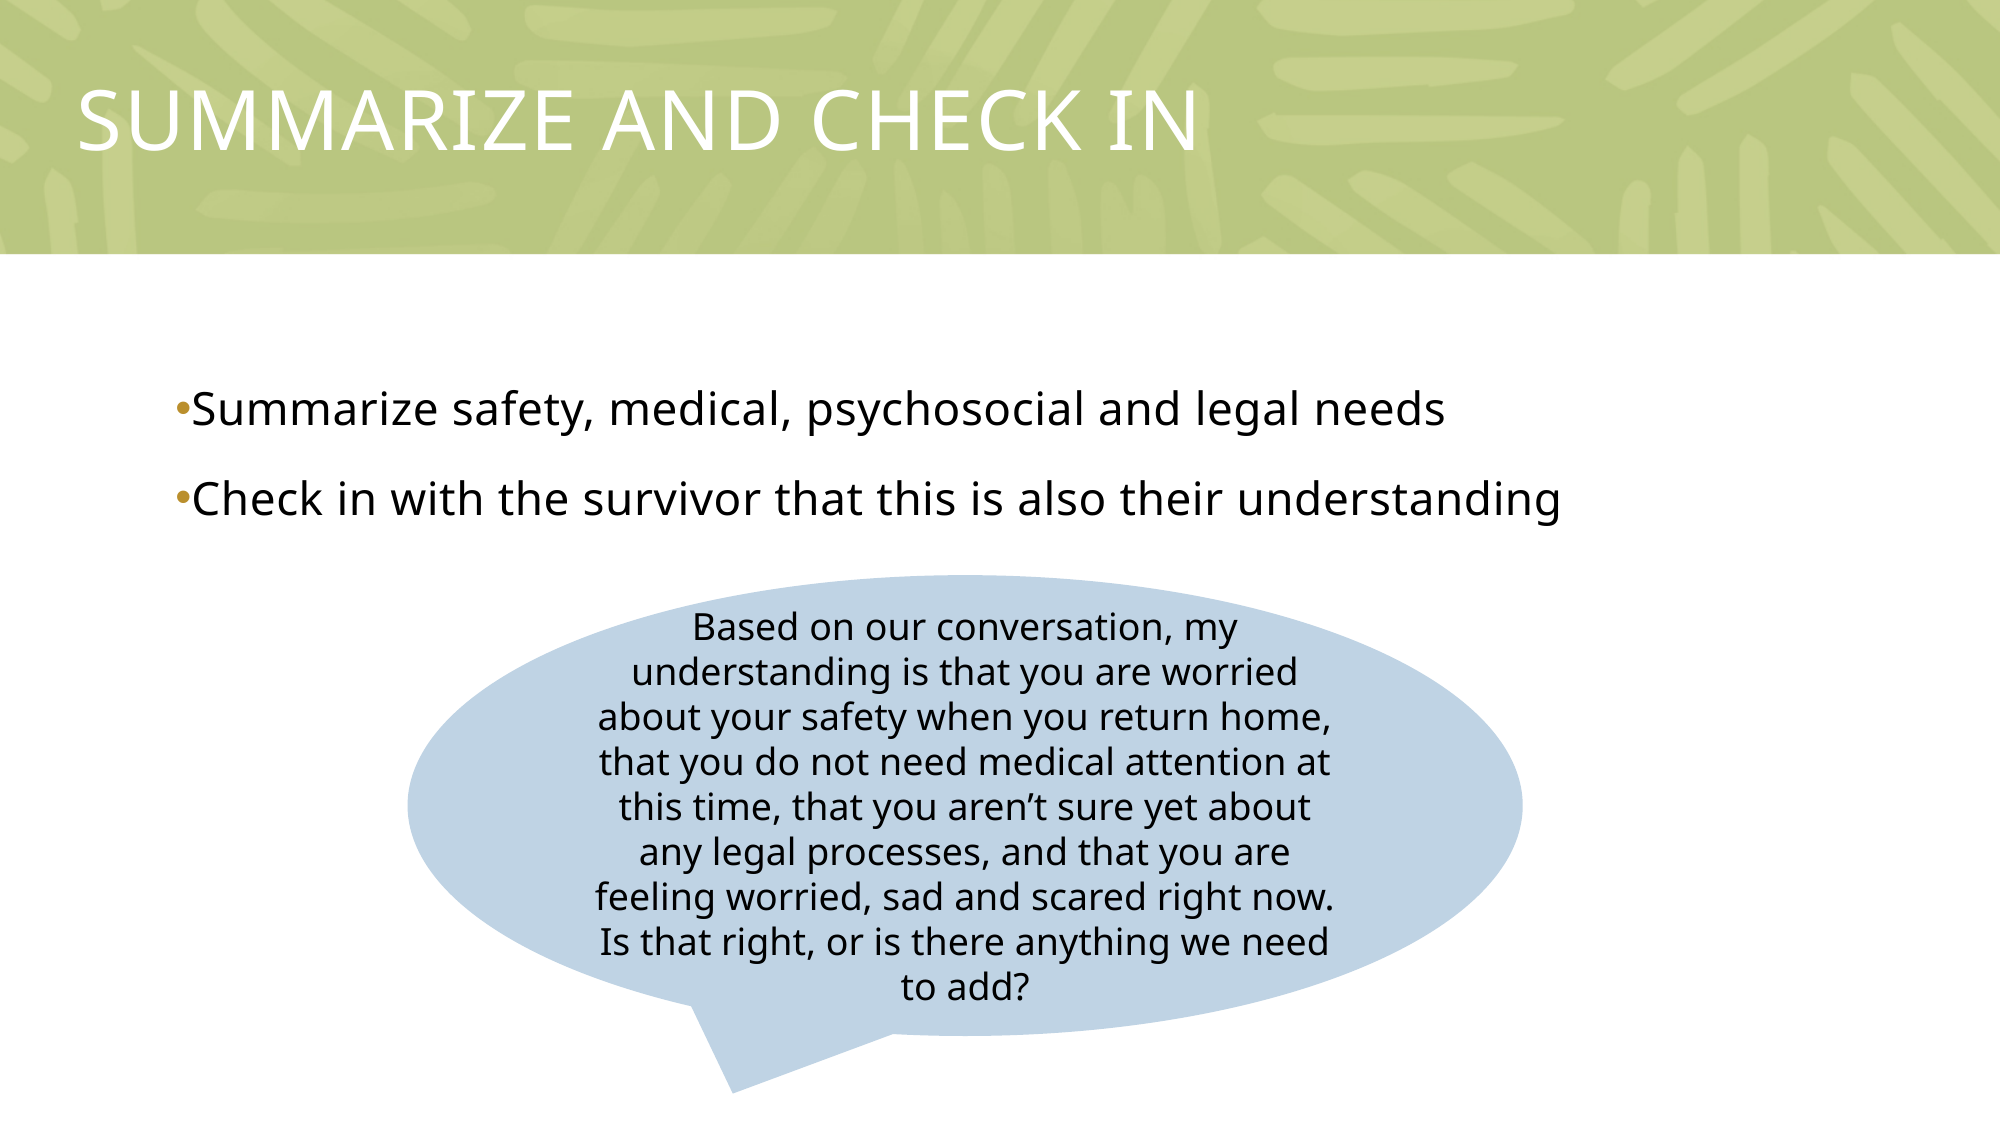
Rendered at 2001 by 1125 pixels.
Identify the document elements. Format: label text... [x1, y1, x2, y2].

text_box Based on our conversation, my understanding is that you are worried about your safety when you return home, that you do not need medical attention at this time, that you aren’t sure yet about any legal processes, and that you are feeling worried, sad and scared right now. Is that right, or is there anything we need to add? [406, 573, 1525, 1095]
list Summarize safety, medical, psychosocial and legal needs Check in with the survivor that this is also their understanding [167, 366, 1763, 1027]
picture [0, 0, 2000, 1125]
title Summarize and CHECK IN [61, 33, 1938, 220]
